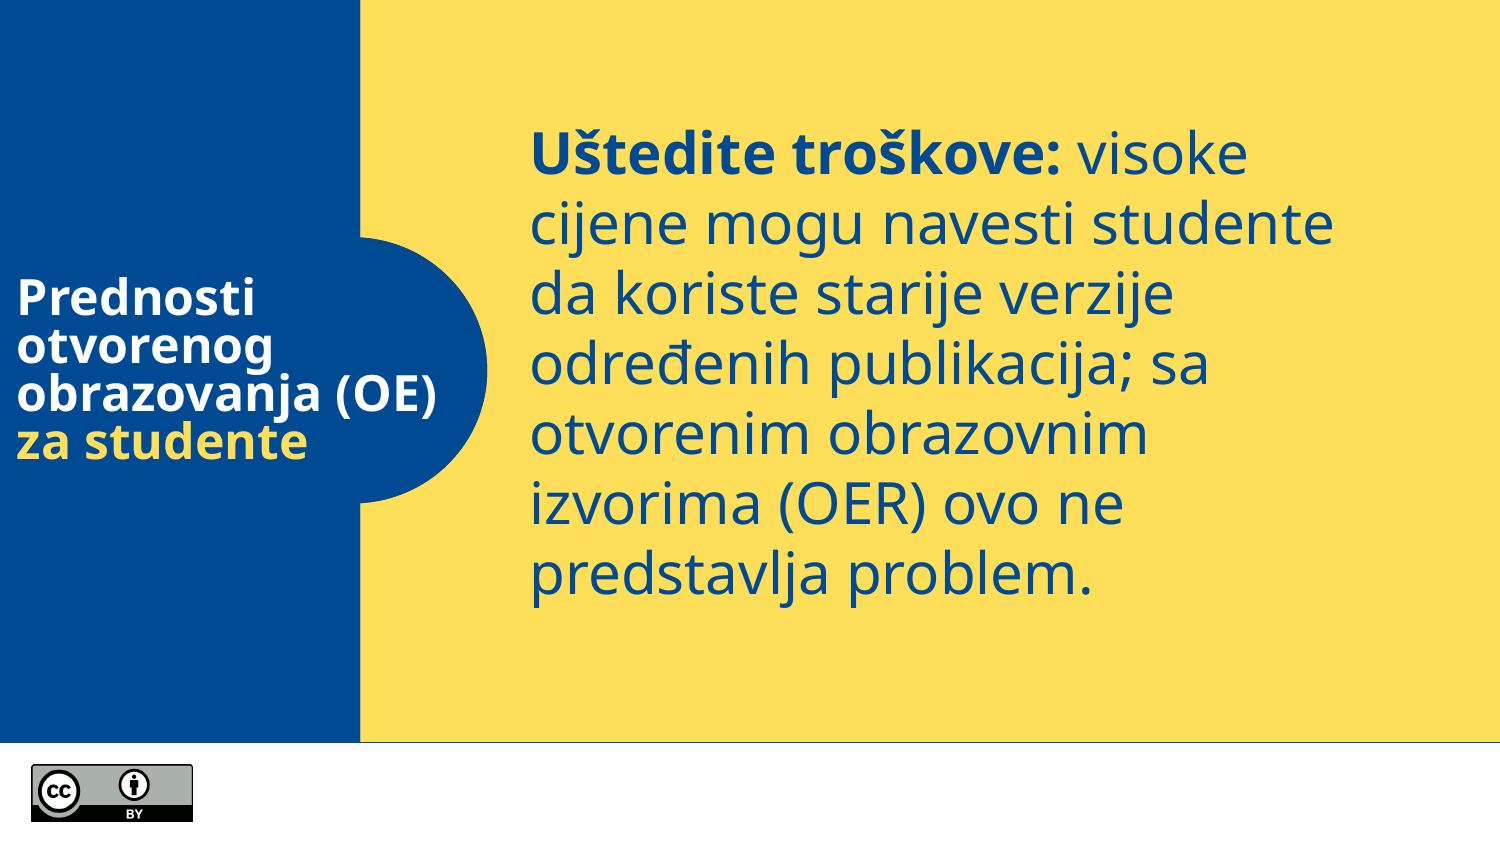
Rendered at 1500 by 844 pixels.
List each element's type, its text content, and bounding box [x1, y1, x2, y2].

text_box [0, 750, 1500, 844]
picture [31, 764, 193, 822]
text_box [274, 237, 431, 262]
text_box Uštedite troškove: visoke cijene mogu navesti studente da koriste starije verzije određenih publikacija; sa otvorenim obrazovnim izvorima (OER) ovo ne predstavlja problem. [514, 101, 1402, 622]
text_box Prednosti otvorenog obrazovanja (OE) za studente [1, 262, 488, 485]
text_box [0, 0, 361, 742]
text_box [284, 485, 421, 504]
